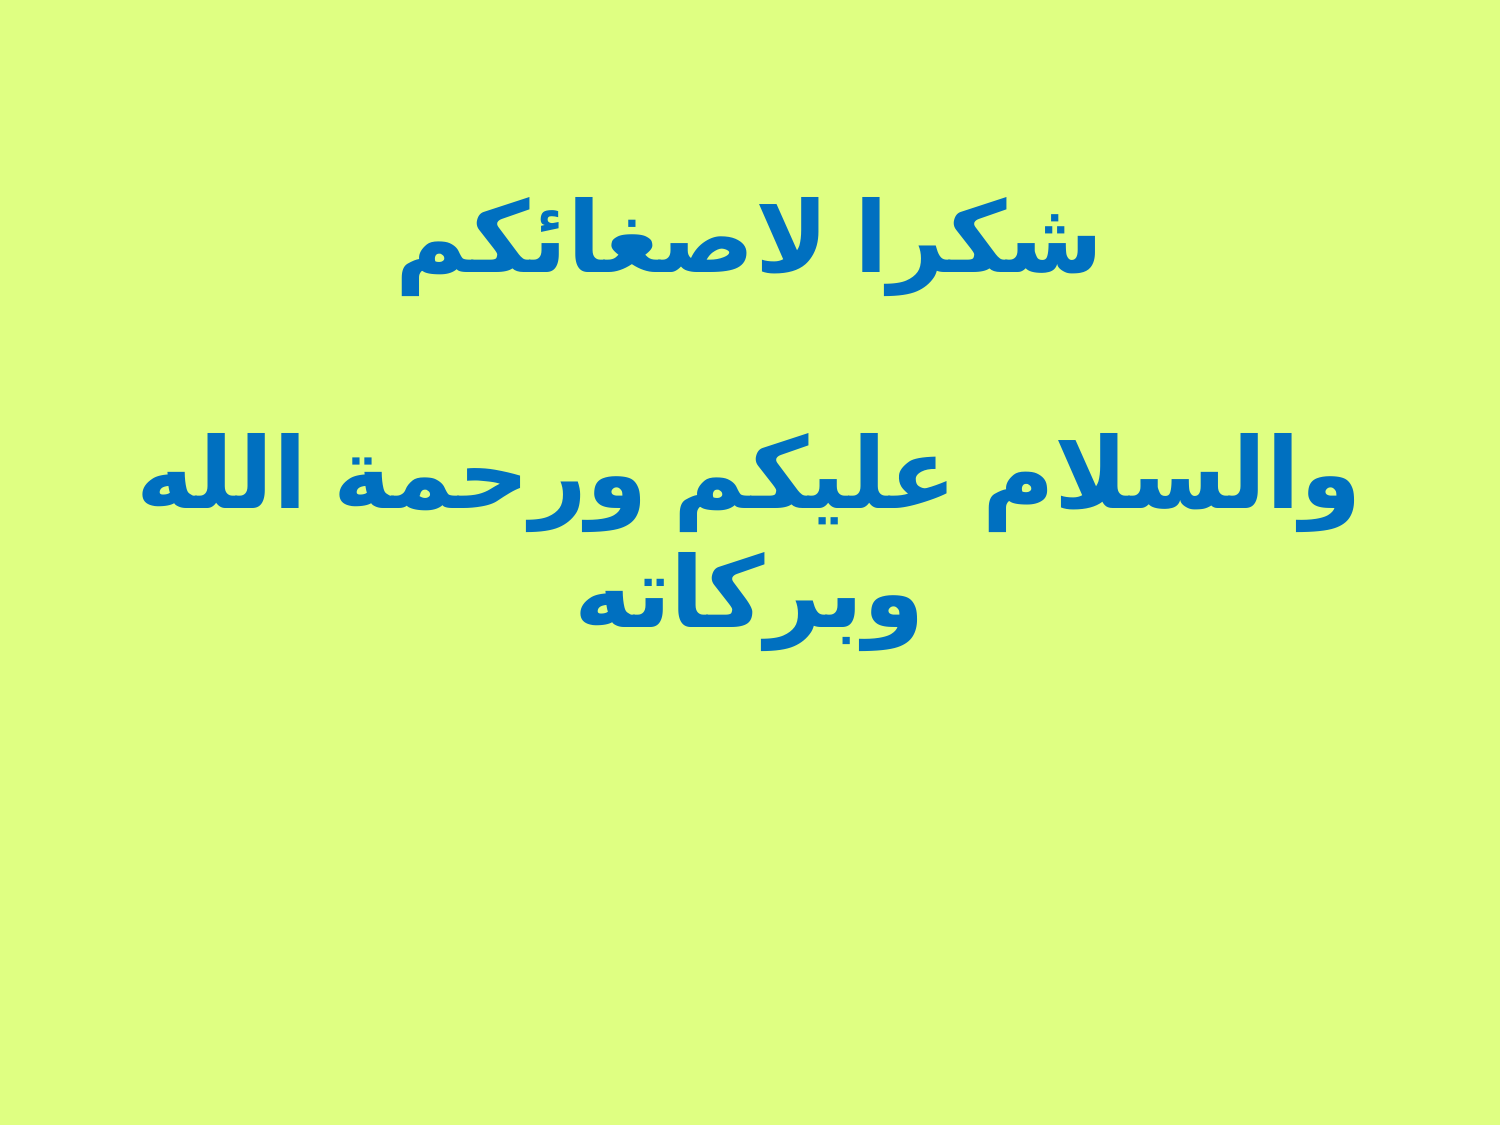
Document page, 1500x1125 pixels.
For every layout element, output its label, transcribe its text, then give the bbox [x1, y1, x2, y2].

title شكرا لاصغائكم والسلام عليكم ورحمة الله وبركاته [75, 45, 1425, 657]
